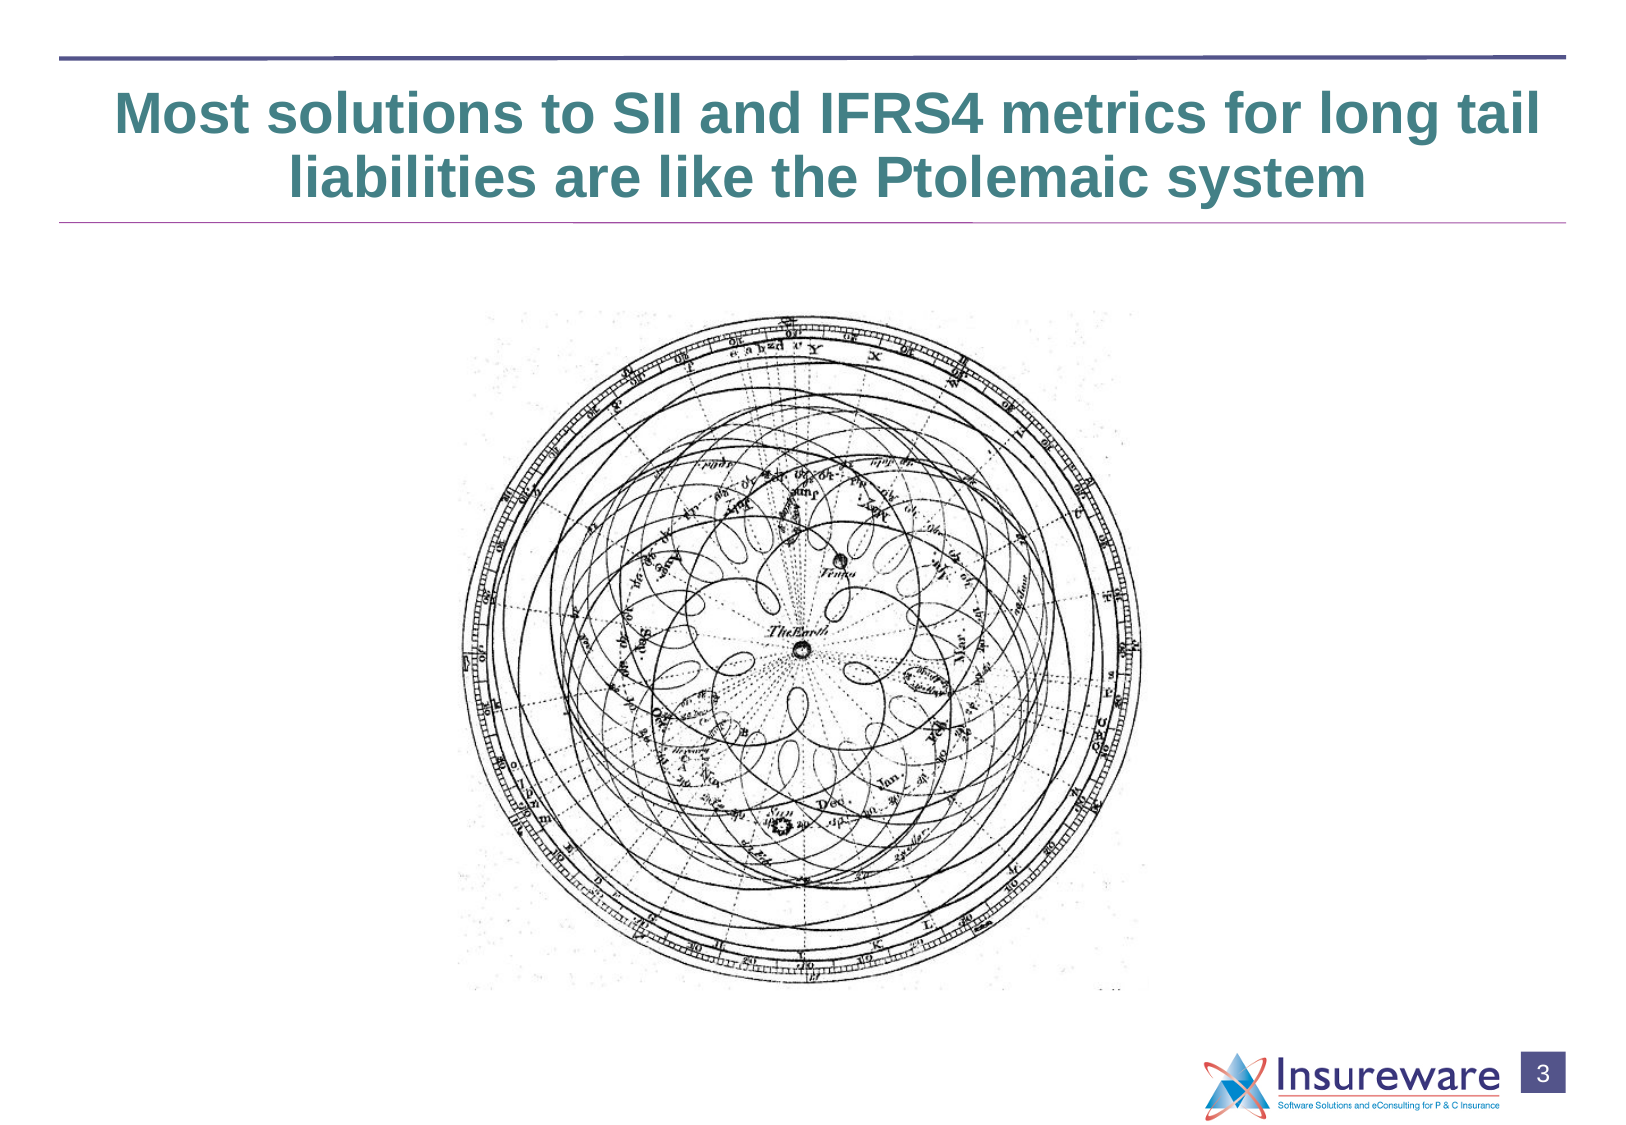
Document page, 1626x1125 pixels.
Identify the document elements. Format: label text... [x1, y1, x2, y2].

title Most solutions to SII and IFRS4 metrics for long tail liabilities are like the Ptolemaic system [90, 79, 1568, 204]
picture [1202, 1052, 1500, 1122]
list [449, 304, 1208, 1006]
slide_number 2 [1520, 1051, 1566, 1093]
